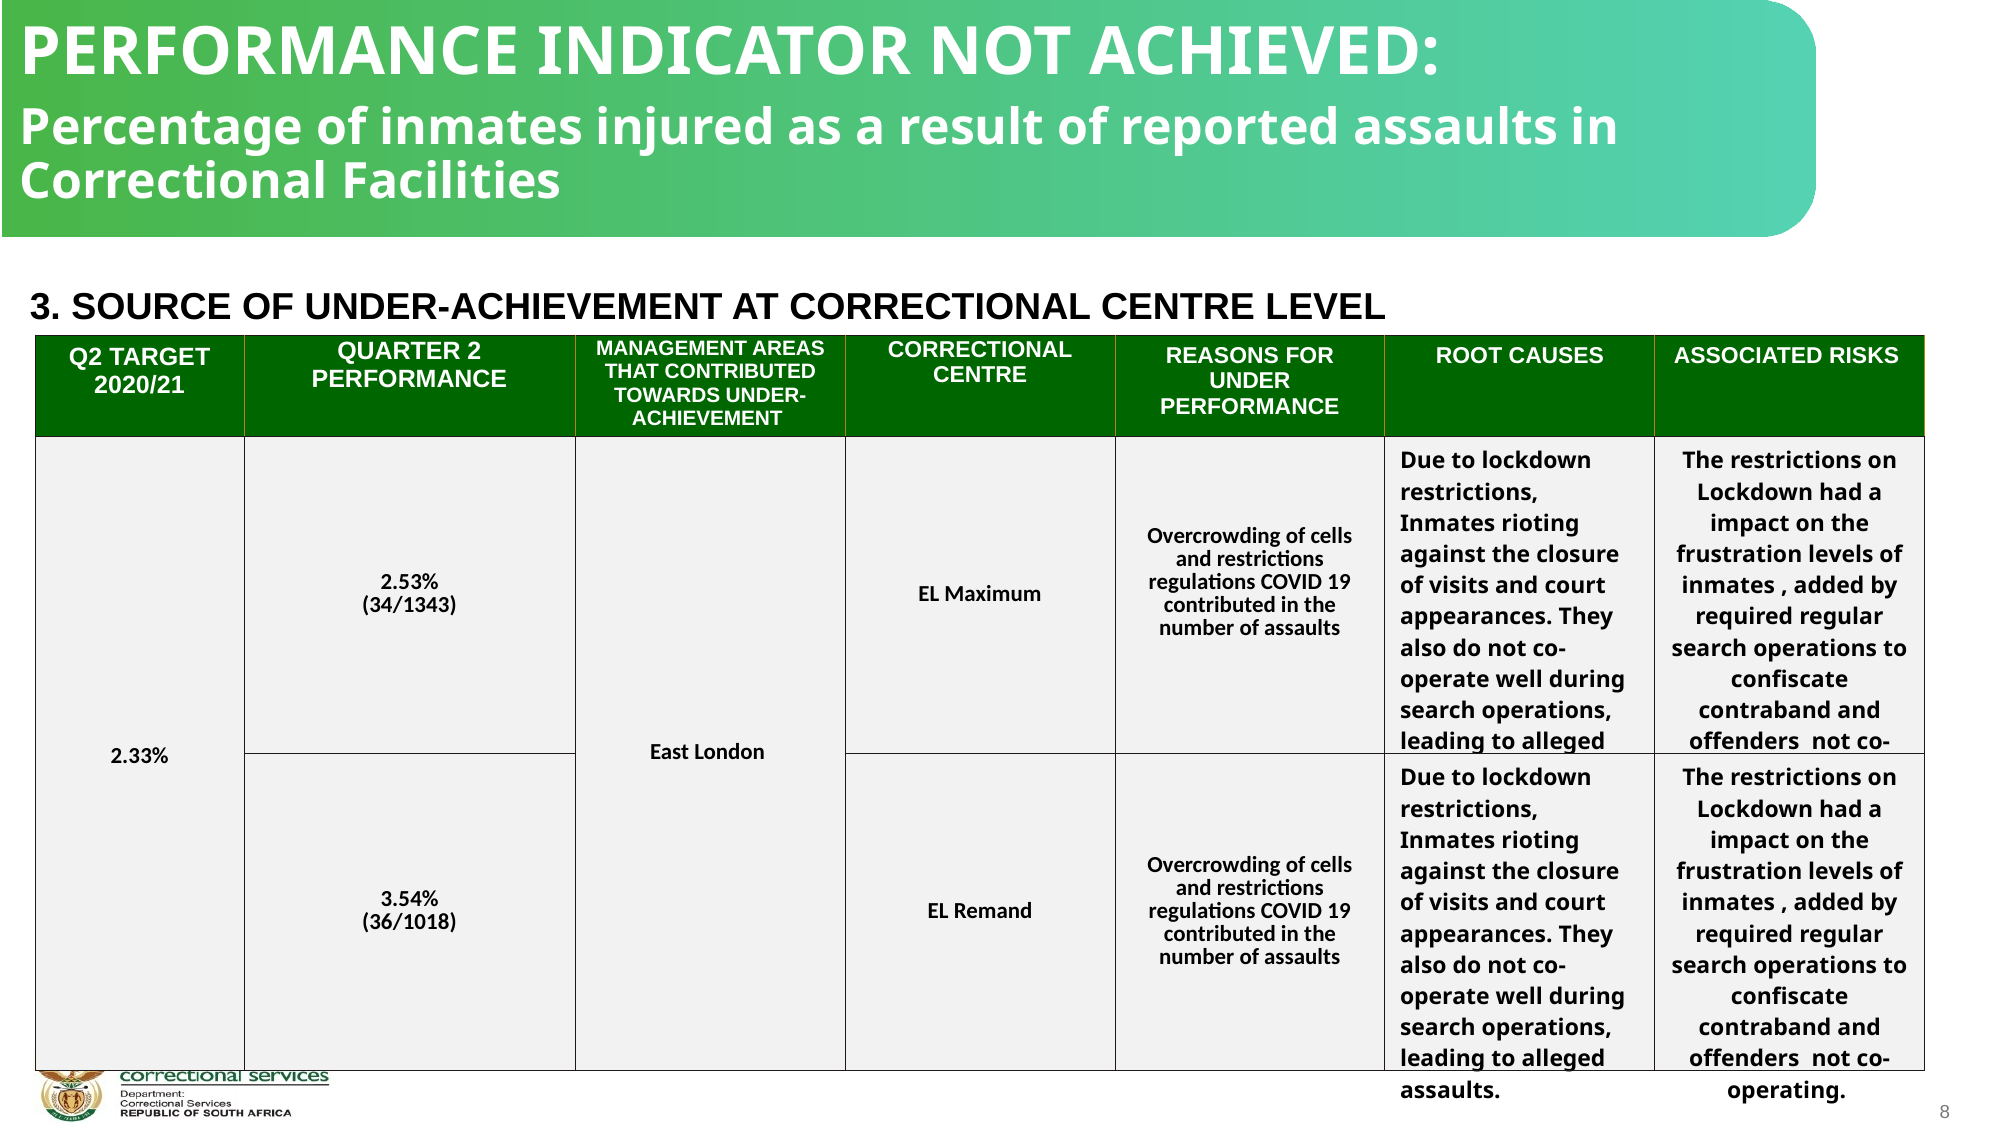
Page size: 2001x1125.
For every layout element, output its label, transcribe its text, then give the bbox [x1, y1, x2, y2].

table_cell 3.54% (36/1018) [245, 754, 575, 1070]
picture [33, 1049, 332, 1123]
table_header MANAGEMENT AREAS THAT CONTRIBUTED TOWARDS UNDER-ACHIEVEMENT [576, 336, 845, 436]
table_cell The restrictions on Lockdown had a impact on the frustration levels of inmates , added by required regular search operations to confiscate contraband and offenders not co-operating. [1655, 437, 1924, 753]
table_header Q2 TARGET 2020/21 [36, 336, 244, 436]
text_box 3. SOURCE OF UNDER-ACHIEVEMENT AT CORRECTIONAL CENTRE LEVEL [0, 274, 1463, 335]
table_header ASSOCIATED RISKS [1655, 336, 1924, 436]
table_cell Overcrowding of cells and restrictions regulations COVID 19 contributed in the number of assaults [1116, 437, 1384, 753]
text_box [2, 0, 1816, 237]
table_header QUARTER 2 PERFORMANCE [245, 336, 575, 436]
table_header ROOT CAUSES [1385, 336, 1654, 436]
table_cell The restrictions on Lockdown had a impact on the frustration levels of inmates , added by required regular search operations to confiscate contraband and offenders not co-operating. [1655, 754, 1924, 1070]
table_cell Due to lockdown restrictions, Inmates rioting against the closure of visits and court appearances. They also do not co-operate well during search operations, leading to alleged assaults. [1385, 754, 1654, 1070]
table_cell Overcrowding of cells and restrictions regulations COVID 19 contributed in the number of assaults [1116, 754, 1384, 1070]
table_cell 2.53% (34/1343) [245, 437, 575, 753]
table_cell Due to lockdown restrictions, Inmates rioting against the closure of visits and court appearances. They also do not co-operate well during search operations, leading to alleged assaults. [1385, 437, 1654, 753]
table_header REASONS FOR UNDER PERFORMANCE [1116, 336, 1384, 436]
table_cell EL Remand [846, 754, 1115, 1070]
table_cell East London [576, 437, 845, 1070]
table_cell EL Maximum [846, 437, 1115, 753]
table_header CORRECTIONAL CENTRE [846, 336, 1115, 436]
table_cell 2.33% [36, 437, 244, 1070]
text_box PERFORMANCE INDICATOR NOT ACHIEVED: Percentage of inmates injured as a result of reported assaults in Correctional Facilities [4, 9, 1803, 96]
